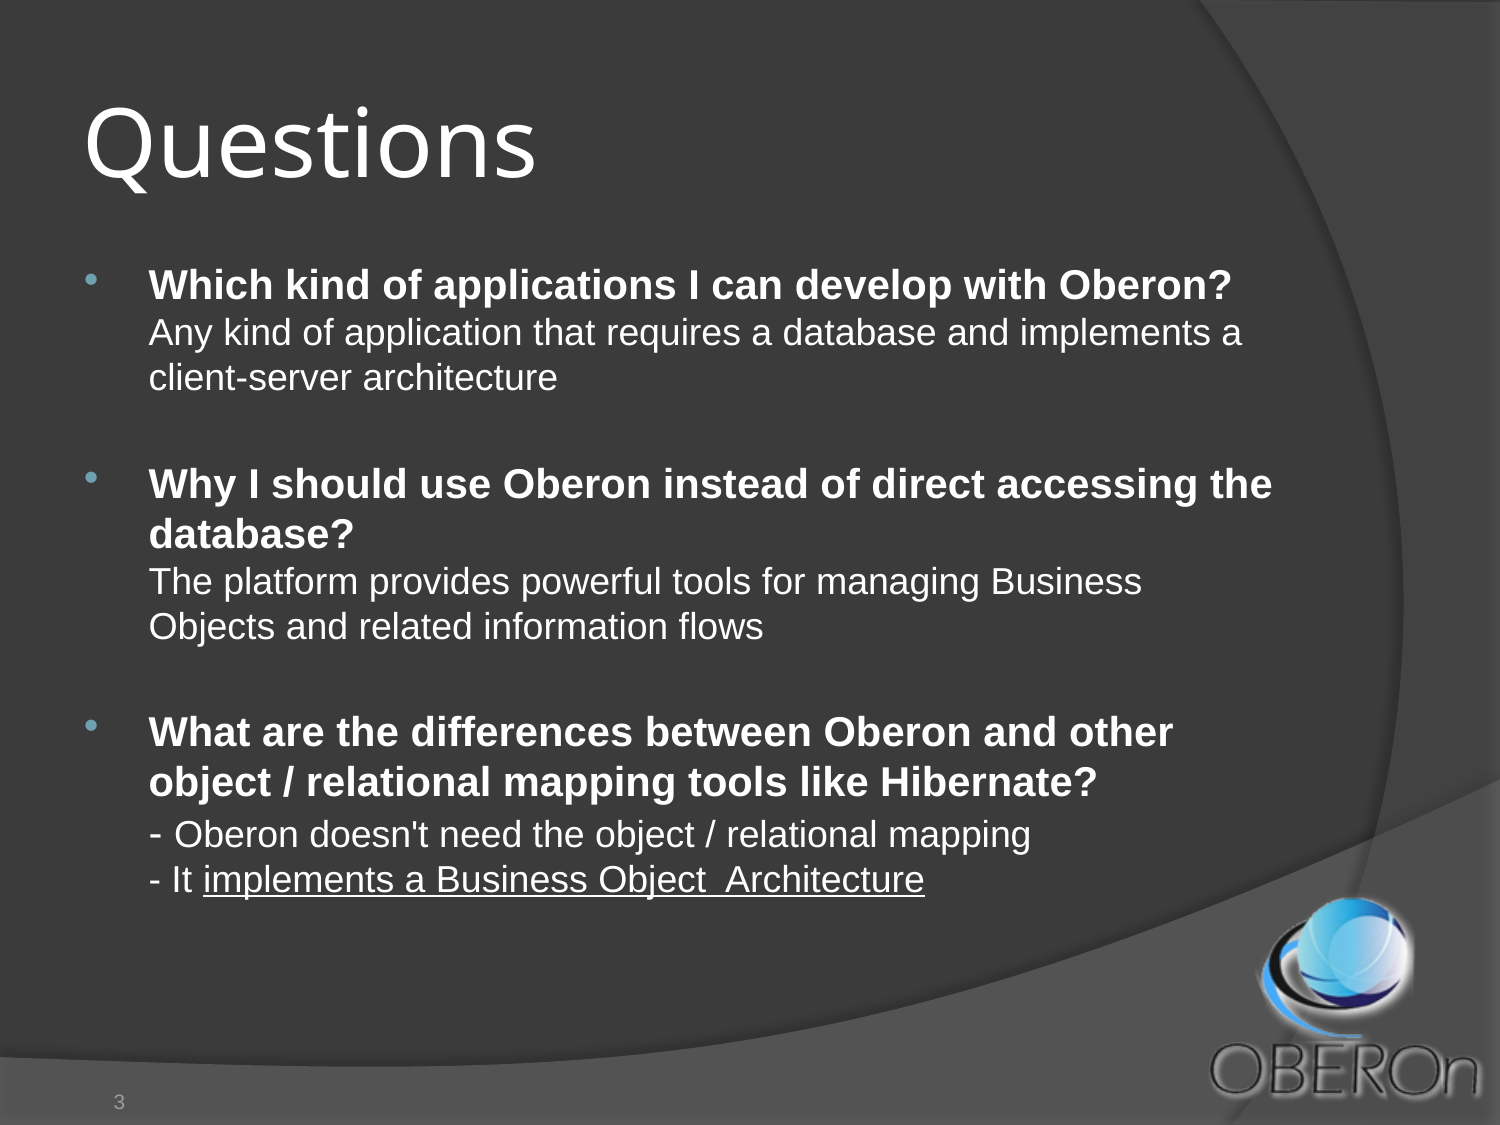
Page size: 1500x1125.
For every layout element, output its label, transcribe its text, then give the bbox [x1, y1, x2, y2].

picture [1198, 892, 1489, 1105]
slide_number 3 [0, 1053, 125, 1114]
title Questions [75, 45, 1300, 233]
list Which kind of applications I can develop with Oberon? Any kind of application that requires a database and implements a client-server architecture Why I should use Oberon instead of direct accessing the database? The platform provides powerful tools for managing Business Objects and related information flows What are the differences between Oberon and other object / relational mapping tools like Hibernate? - Oberon doesn't need the object / relational mapping - It implements a Business Object Architecture [64, 250, 1290, 1035]
